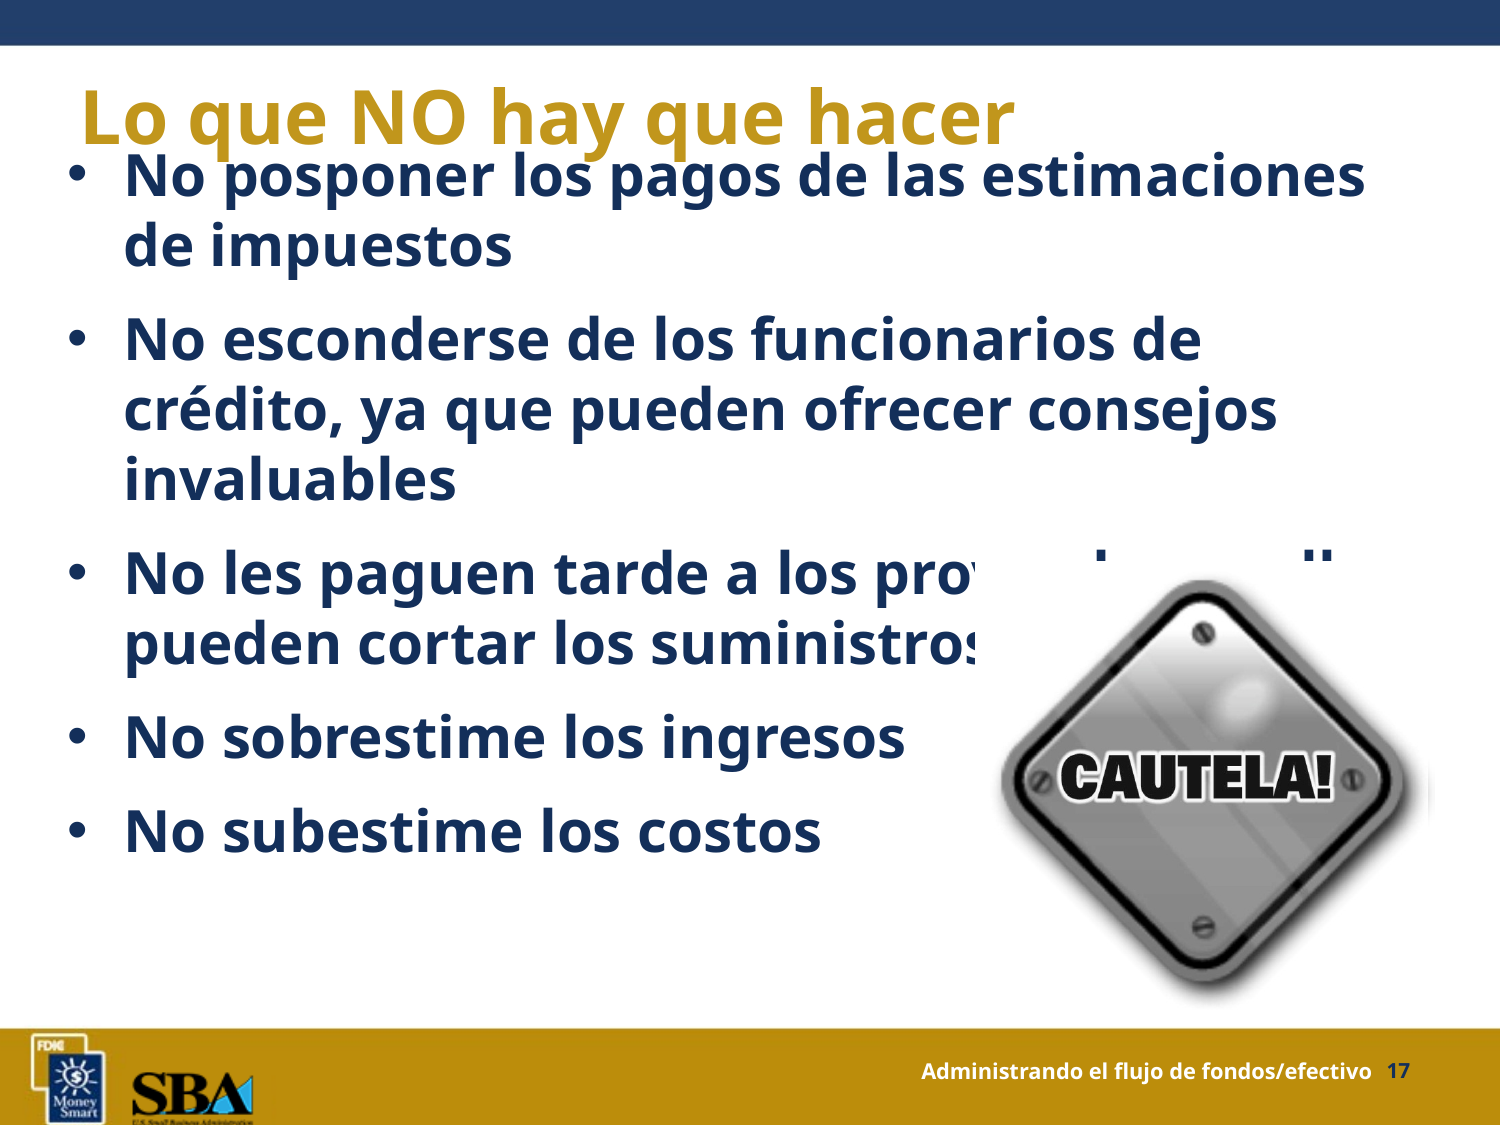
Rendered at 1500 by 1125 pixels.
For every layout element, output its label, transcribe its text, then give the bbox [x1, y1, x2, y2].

title Lo que NO hay que hacer [64, 62, 1415, 163]
picture [0, 0, 1500, 1125]
list No posponer los pagos de las estimaciones de impuestos No esconderse de los funcionarios de crédito, ya que pueden ofrecer consejos invaluables No les paguen tarde a los proveedores; ellos pueden cortar los suministros No sobrestime los ingresos No subestime los costos [51, 193, 1428, 809]
